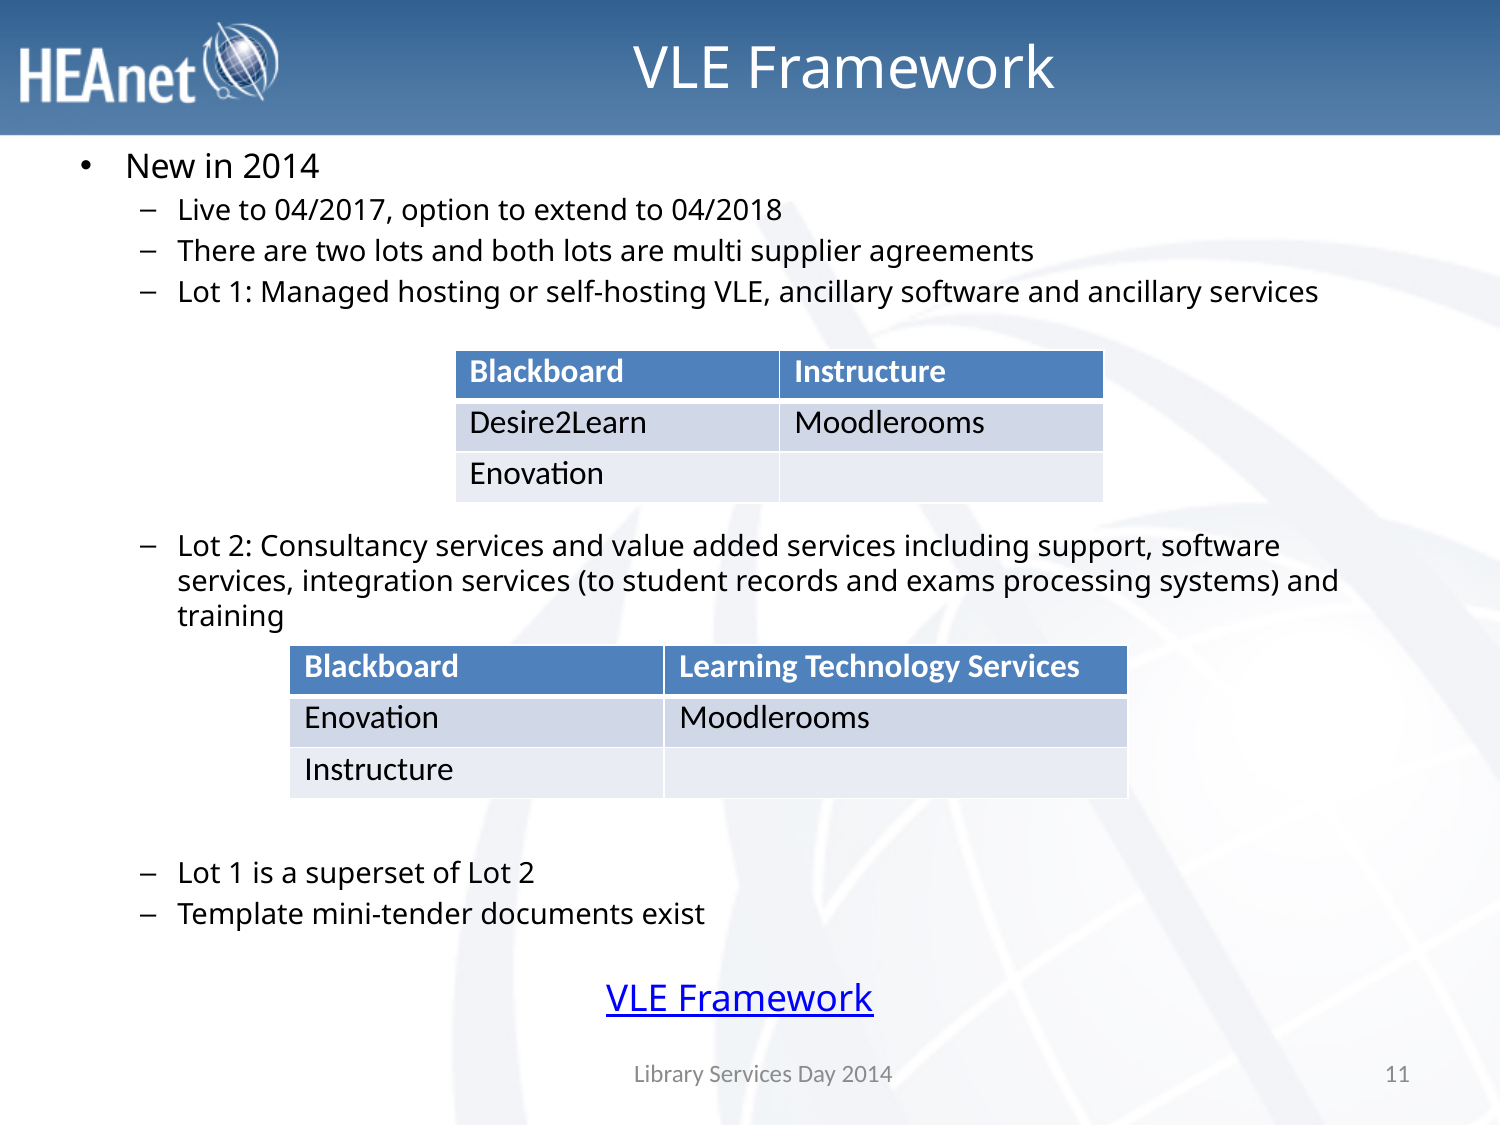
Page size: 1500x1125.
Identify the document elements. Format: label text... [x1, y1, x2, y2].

table_cell Desire2Learn [456, 404, 779, 451]
slide_number 11 [1074, 1042, 1425, 1103]
table_cell Instructure [290, 748, 663, 798]
list New in 2014 Live to 04/2017, option to extend to 04/2018 There are two lots and both lots are multi supplier agreements Lot 1: Managed hosting or self-hosting VLE, ancillary software and ancillary services Lot 2: Consultancy services and value added services including support, software services, integration services (to student records and exams processing systems) and training Lot 1 is a superset of Lot 2 Template mini-tender documents exist VLE Framework [64, 137, 1415, 1035]
table_header Learning Technology Services [665, 646, 1127, 694]
table_cell [665, 748, 1127, 798]
picture [0, 0, 1500, 1125]
footer Library Services Day 2014 [454, 1042, 1073, 1103]
table_cell [780, 453, 1103, 502]
table_header Instructure [780, 351, 1103, 398]
table_header Blackboard [290, 646, 663, 694]
table_cell Moodlerooms [780, 404, 1103, 451]
table_cell Enovation [456, 453, 779, 502]
table_cell Moodlerooms [665, 699, 1127, 747]
title VLE Framework [312, 0, 1376, 137]
table_cell Enovation [290, 699, 663, 747]
table_header Blackboard [456, 351, 779, 398]
